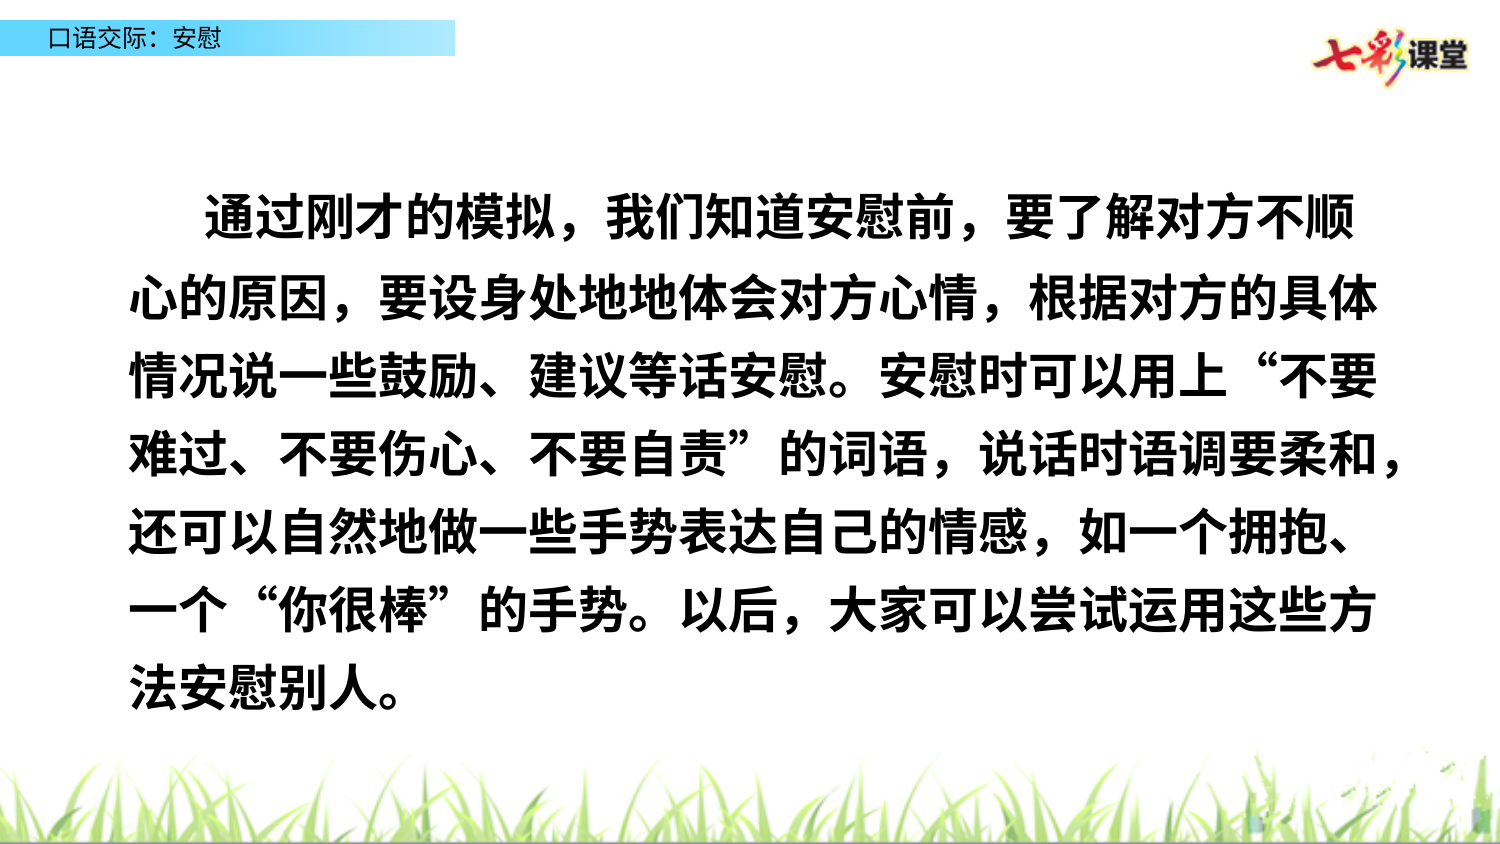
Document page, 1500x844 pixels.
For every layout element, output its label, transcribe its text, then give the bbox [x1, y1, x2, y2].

picture [1308, 14, 1477, 95]
text_box 通过刚才的模拟，我们知道安慰前，要了解对方不顺心的原因，要设身处地地体会对方心情，根据对方的具体情况说一些鼓励、建议等话安慰。安慰时可以用上“不要难过、不要伤心、不要自责”的词语，说话时语调要柔和，还可以自然地做一些手势表达自己的情感，如一个拥抱、一个“你很棒”的手势。以后，大家可以尝试运用这些方法安慰别人。 [113, 137, 1400, 724]
picture [0, 744, 1500, 844]
